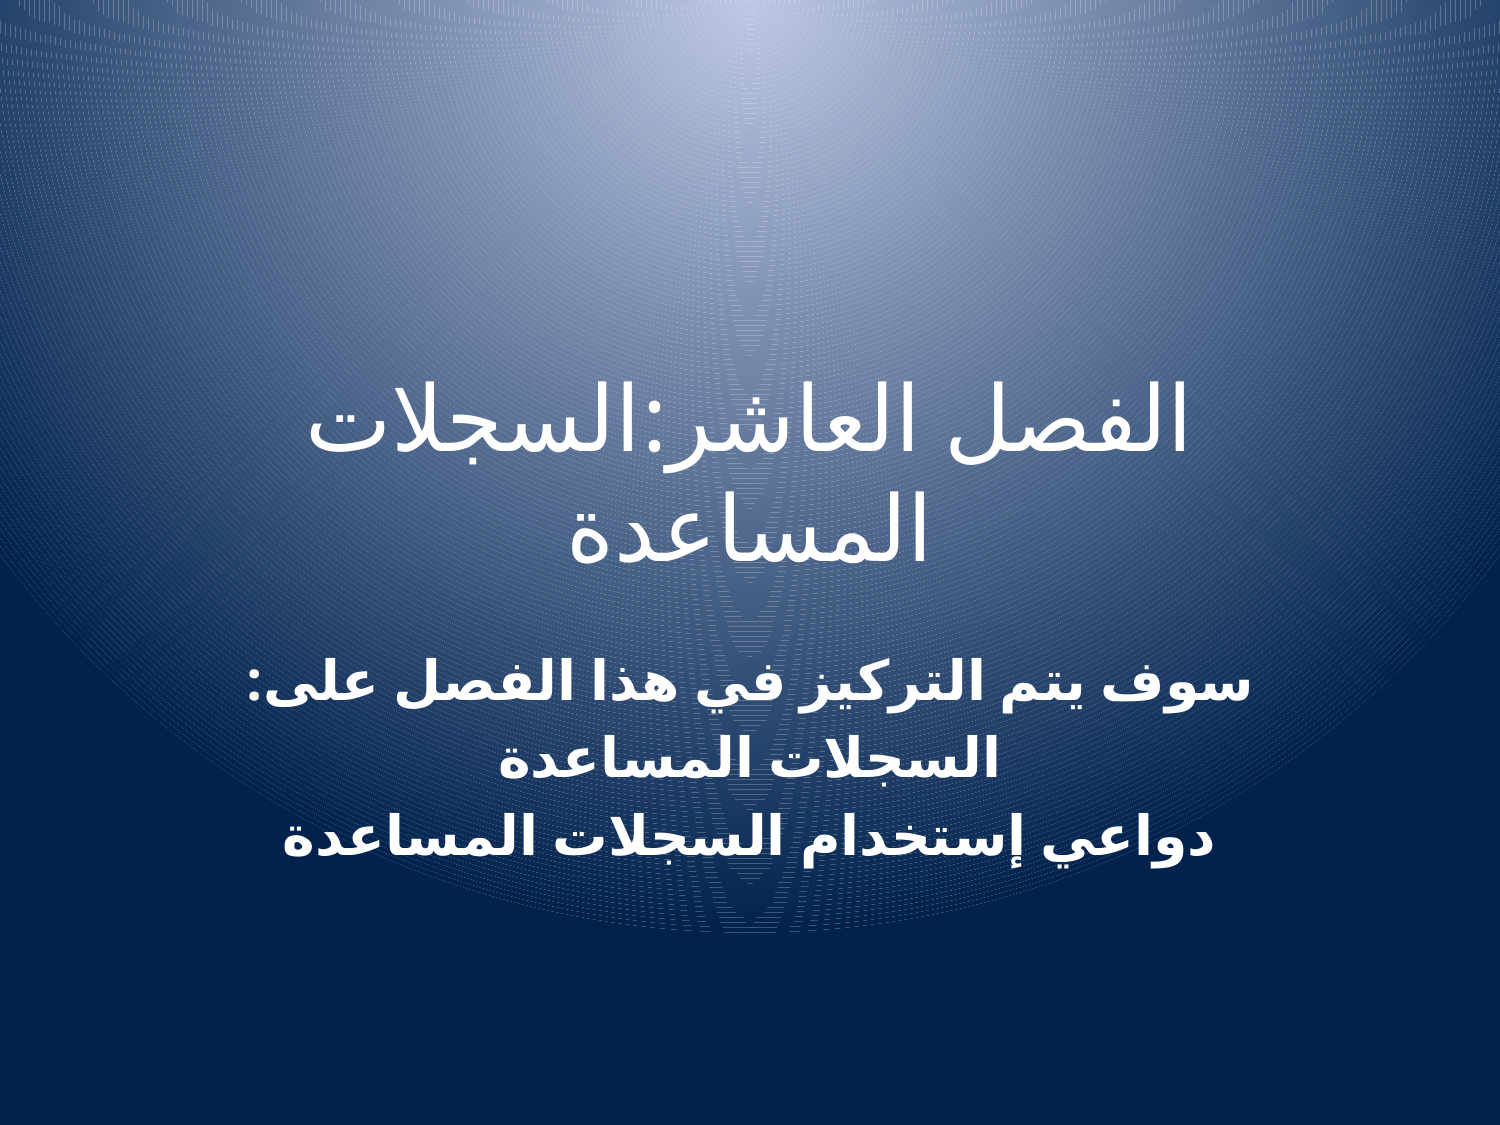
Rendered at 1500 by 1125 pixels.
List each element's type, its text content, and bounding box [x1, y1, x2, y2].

subtitle سوف يتم التركيز في هذا الفصل على: السجلات المساعدة دواعي إستخدام السجلات المساعدة [225, 637, 1275, 925]
title الفصل العاشر:السجلات المساعدة [112, 349, 1388, 591]
